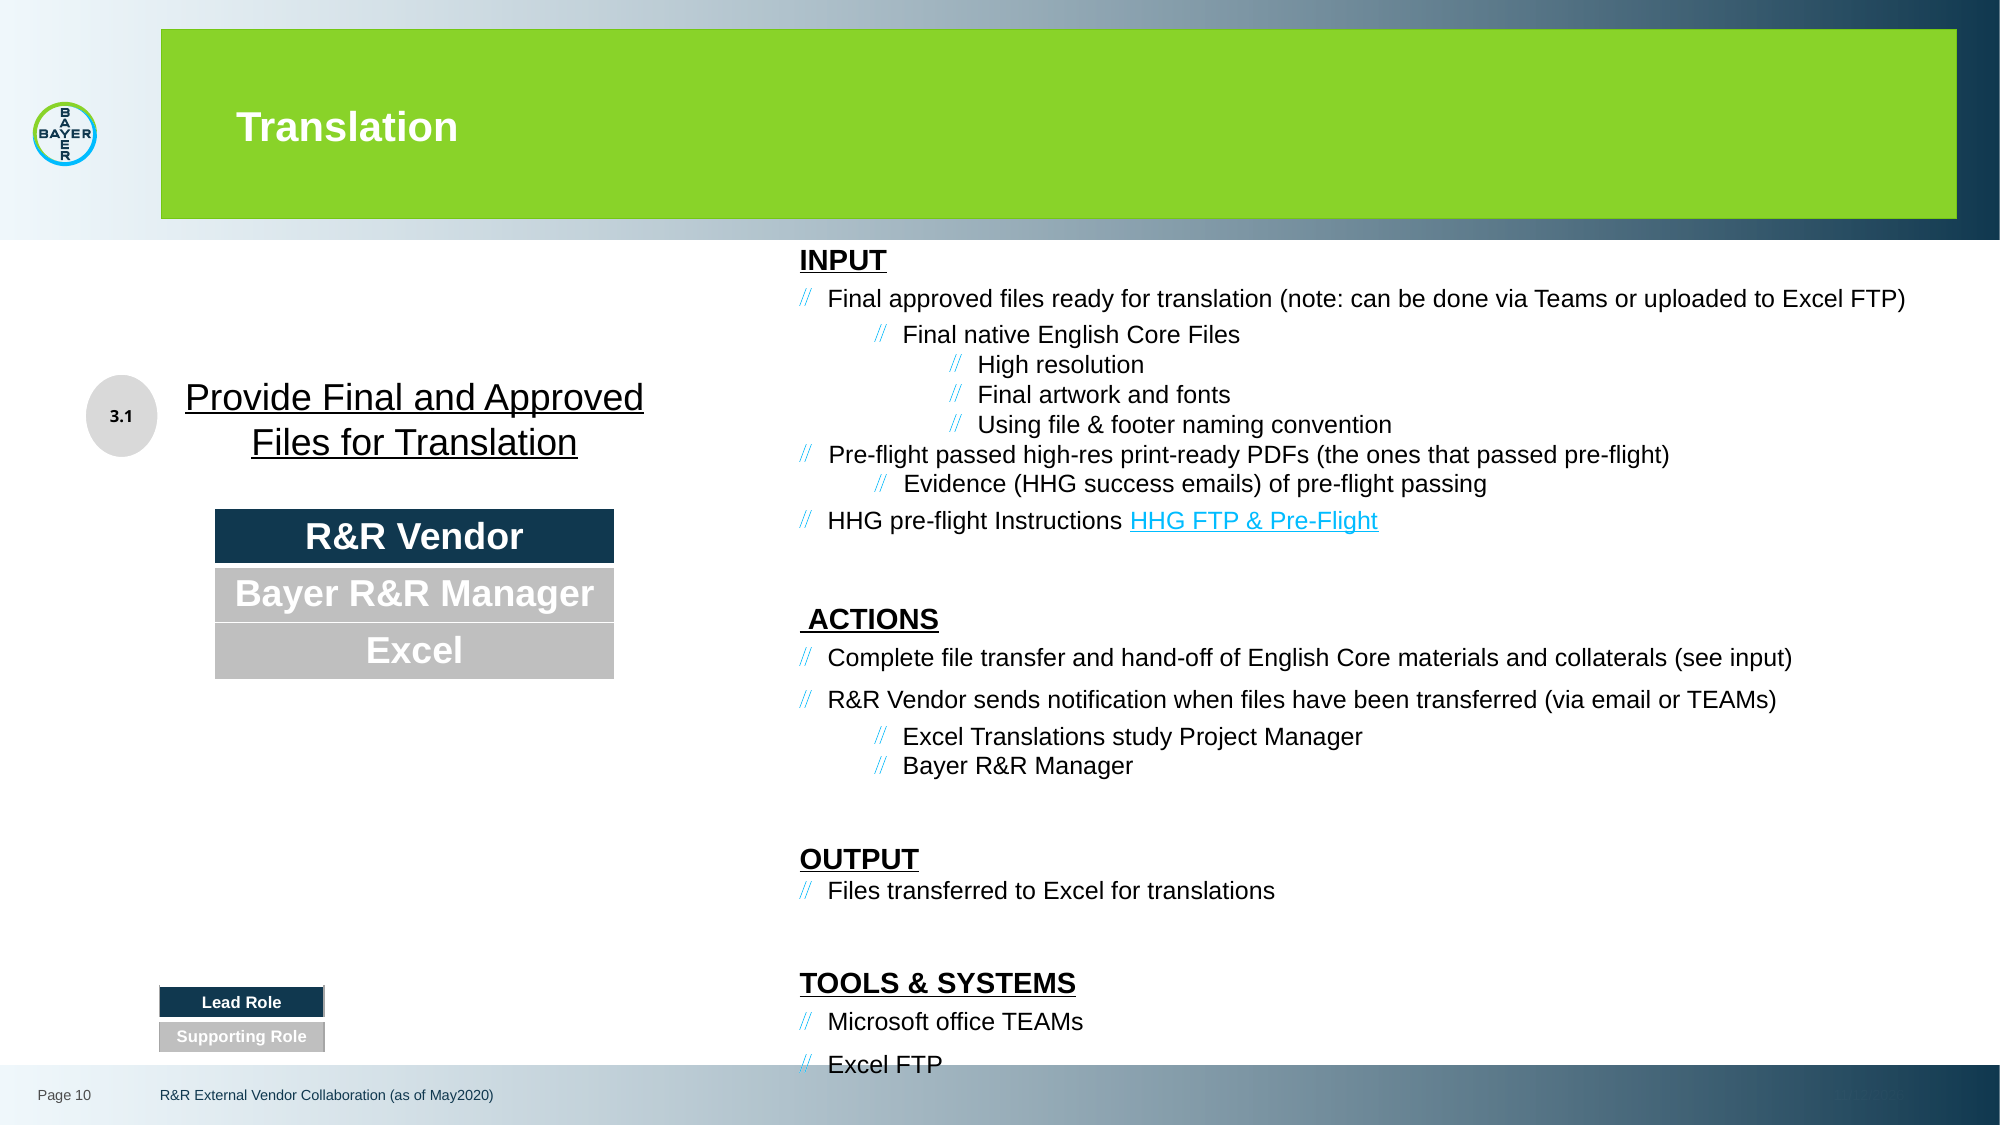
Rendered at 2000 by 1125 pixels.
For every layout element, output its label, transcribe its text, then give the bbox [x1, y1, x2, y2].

picture [799, 510, 812, 528]
picture [949, 384, 962, 402]
table_cell Excel [215, 623, 614, 679]
picture [799, 690, 812, 708]
text_box Provide Final and Approved Files for Translation [173, 372, 656, 447]
picture [874, 474, 887, 492]
text_box INPUT Final approved files ready for translation (note: can be done via Teams or uploaded to Excel FTP) Final native English Core Files High resolution Final artwork and fonts Using file & footer naming convention Pre-flight passed high-res print-ready PDFs (the ones that passed pre-flight) Evidence (HHG success emails) of pre-flight passing HHG pre-flight Instructions HHG FTP & Pre-Flight ACTIONS Complete file transfer and hand-off of English Core materials and collaterals (see input) R&R Vendor sends notification when files have been transferred (via email or TEAMs) Excel Translations study Project Manager Bayer R&R Manager OUTPUT Files transferred to Excel for translations TOOLS & SYSTEMS Microsoft office TEAMs Excel FTP [799, 240, 2000, 1125]
title Translation [161, 29, 1957, 219]
picture [874, 756, 887, 774]
slide_number Page 10 [32, 1085, 97, 1104]
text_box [83, 372, 160, 460]
picture [874, 726, 887, 744]
picture [64, 105, 81, 111]
picture [874, 324, 887, 342]
picture [799, 881, 812, 899]
table_header Lead Role [160, 987, 323, 1017]
table_header R&R Vendor [215, 509, 614, 563]
table_cell Supporting Role [160, 1022, 323, 1052]
picture [949, 414, 962, 432]
picture [799, 1012, 812, 1030]
table_cell Bayer R&R Manager [215, 568, 614, 622]
picture [799, 1054, 812, 1073]
footer R&R External Vendor Collaboration (as of May2020) [159, 1085, 799, 1104]
picture [799, 288, 812, 306]
picture [799, 444, 812, 462]
picture [949, 354, 962, 372]
picture [799, 647, 812, 666]
